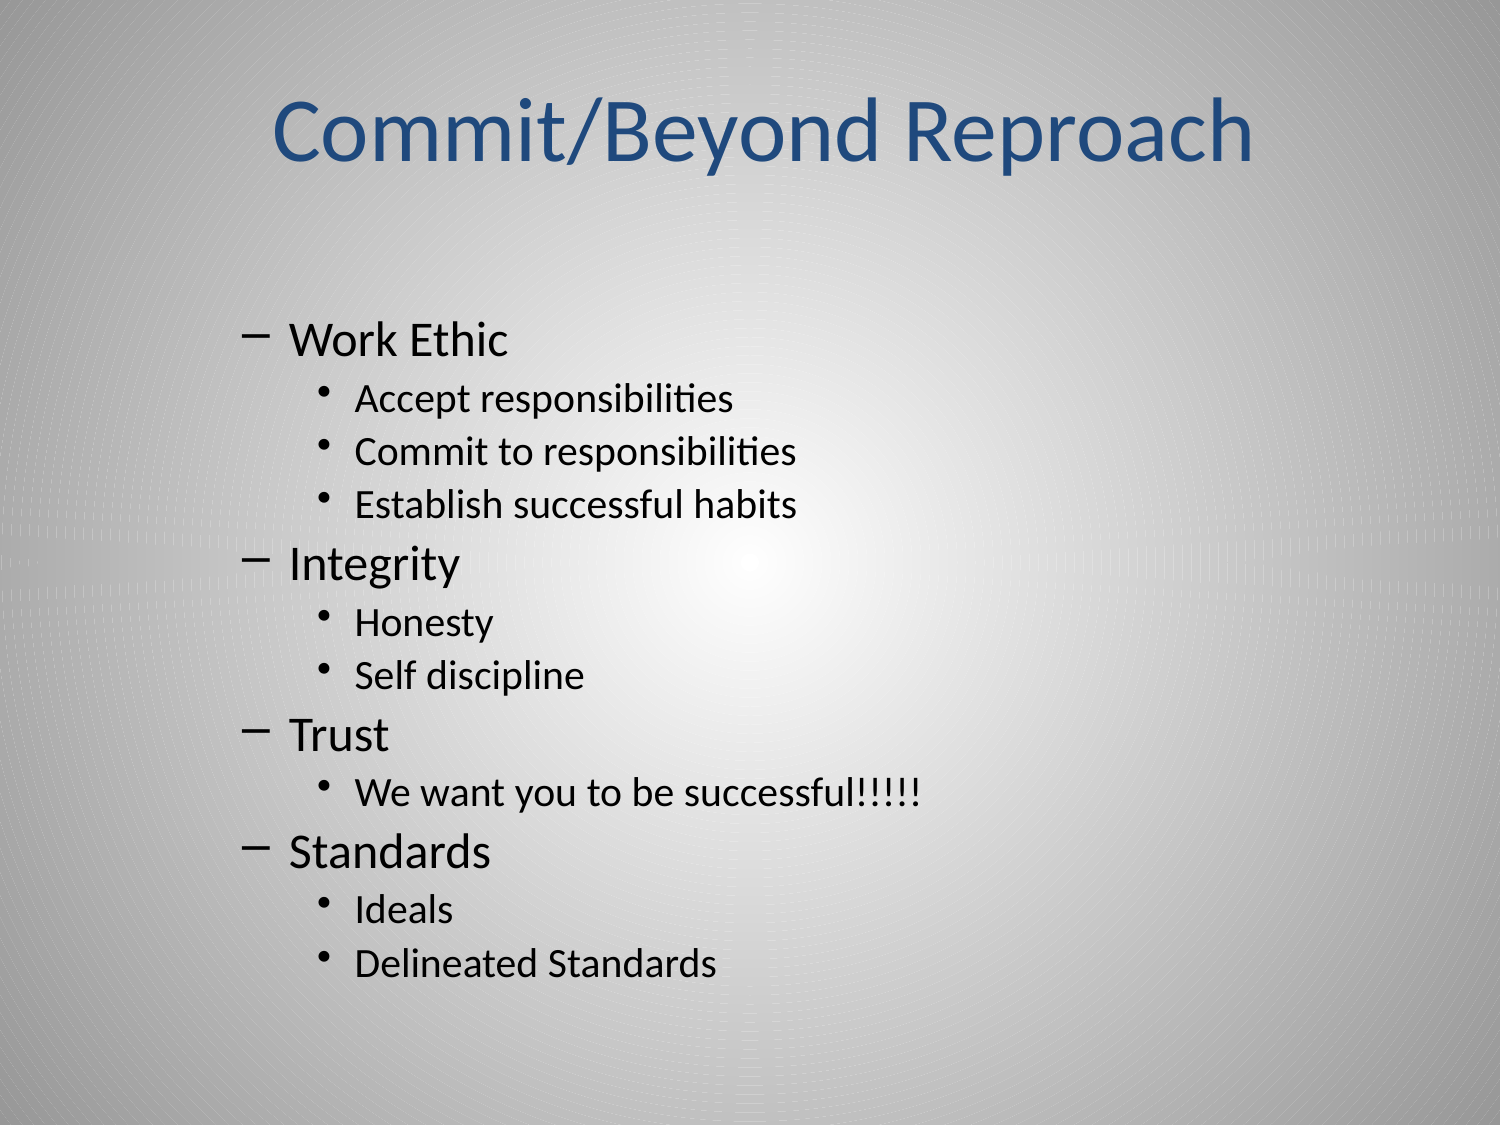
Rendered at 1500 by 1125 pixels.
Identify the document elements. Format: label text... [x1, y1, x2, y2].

text_box Work Ethic Accept responsibilities Commit to responsibilities Establish successful habits Integrity Honesty Self discipline Trust We want you to be successful!!!!! Standards Ideals Delineated Standards [152, 306, 1427, 982]
text_box Commit/Beyond Reproach [127, 31, 1402, 219]
